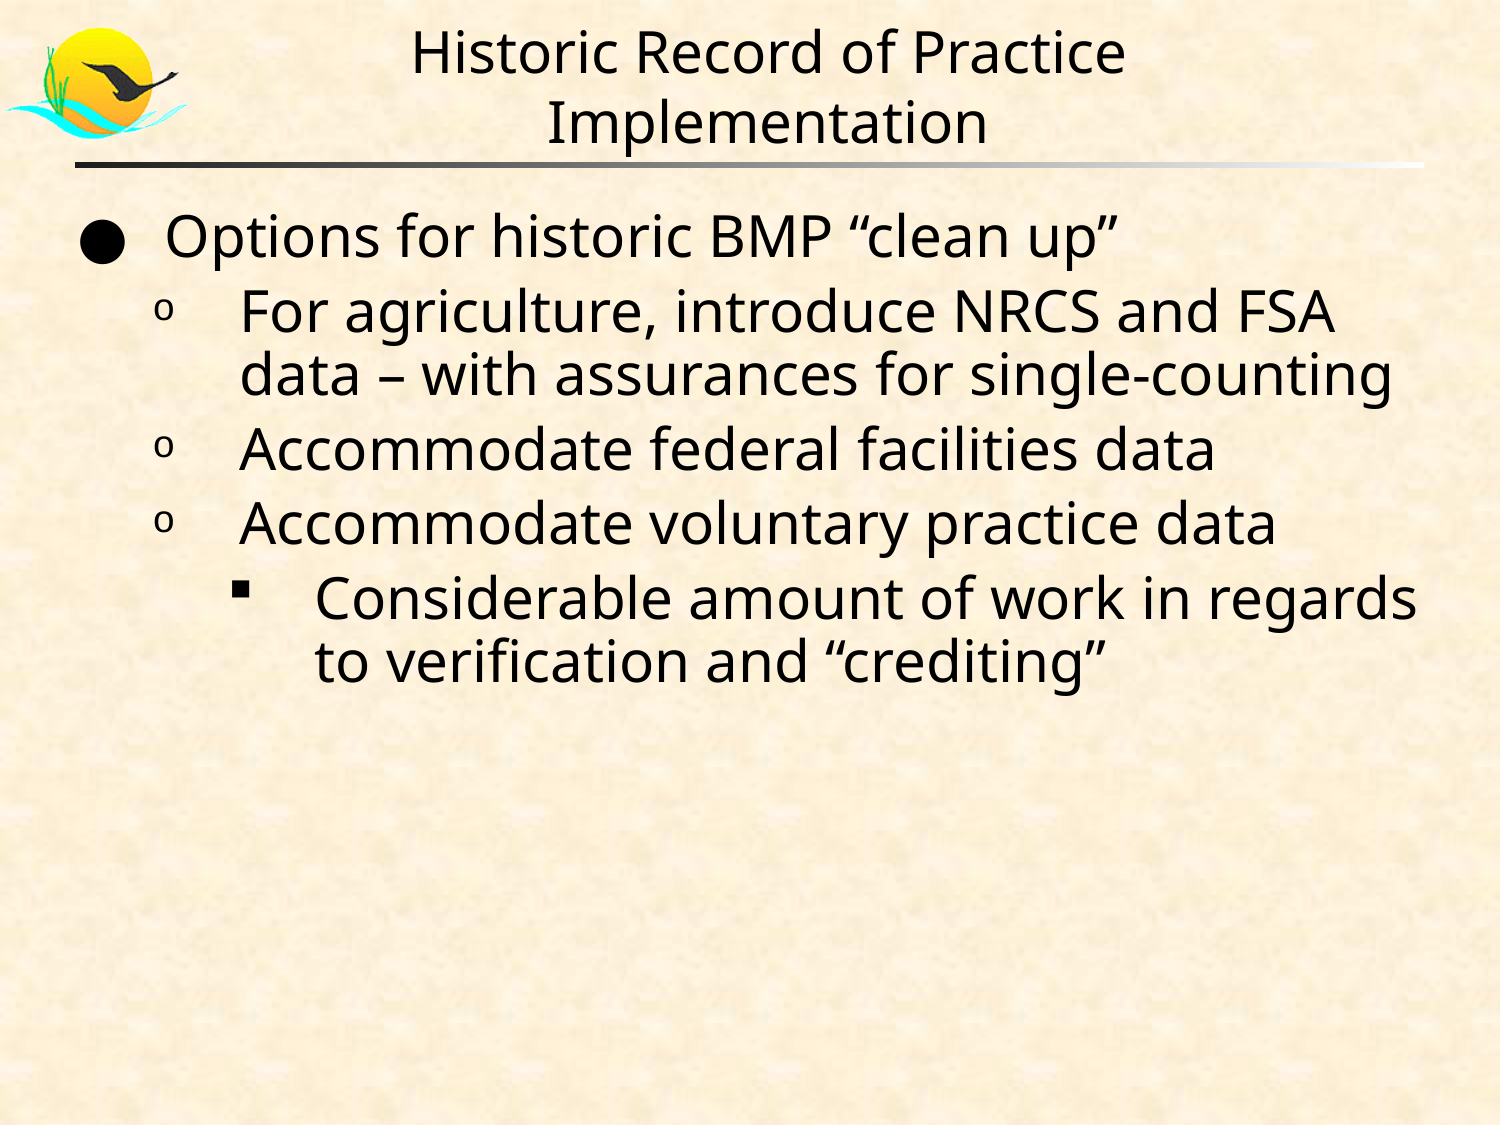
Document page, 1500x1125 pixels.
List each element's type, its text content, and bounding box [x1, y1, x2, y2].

text_box [75, 162, 1425, 168]
picture [0, 0, 1500, 1125]
title Historic Record of Practice Implementation [174, 37, 1363, 162]
text_box Options for historic BMP “clean up” For agriculture, introduce NRCS and FSA data – with assurances for single-counting Accommodate federal facilities data Accommodate voluntary practice data Considerable amount of work in regards to verification and “crediting” [62, 199, 1463, 875]
